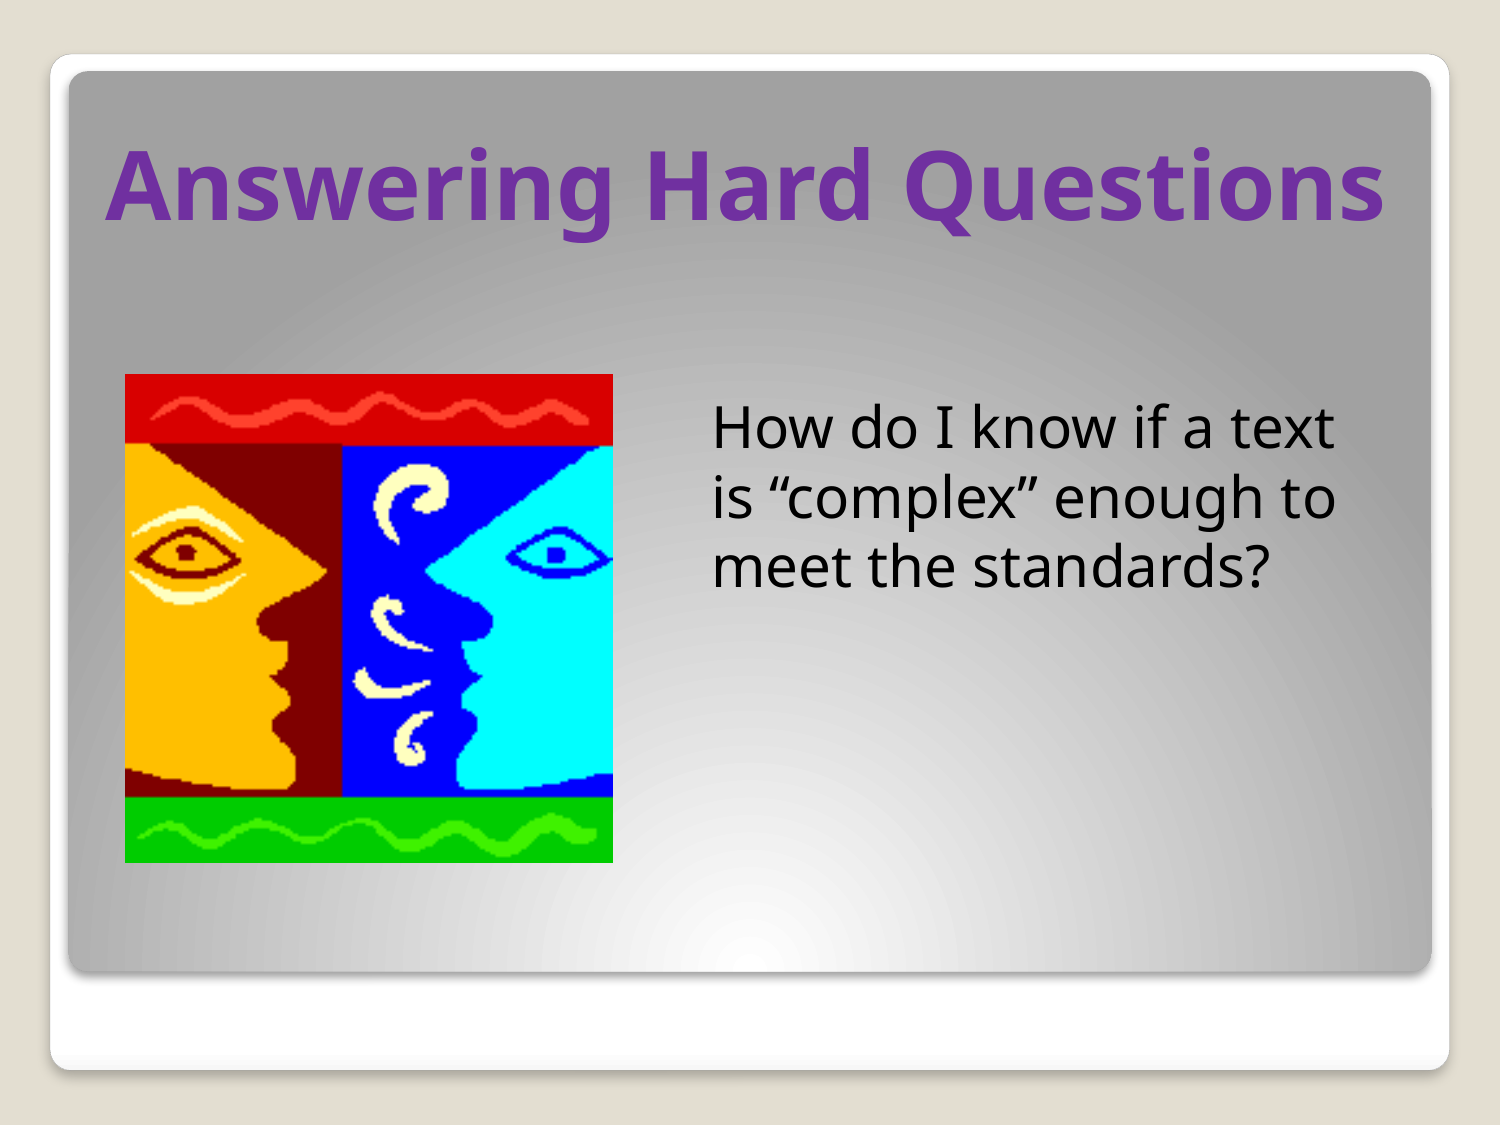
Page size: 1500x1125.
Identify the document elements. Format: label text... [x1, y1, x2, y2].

list How do I know if a text is “complex” enough to meet the standards? [637, 299, 1375, 950]
title Answering Hard Questions [75, 87, 1418, 248]
picture [124, 374, 613, 863]
